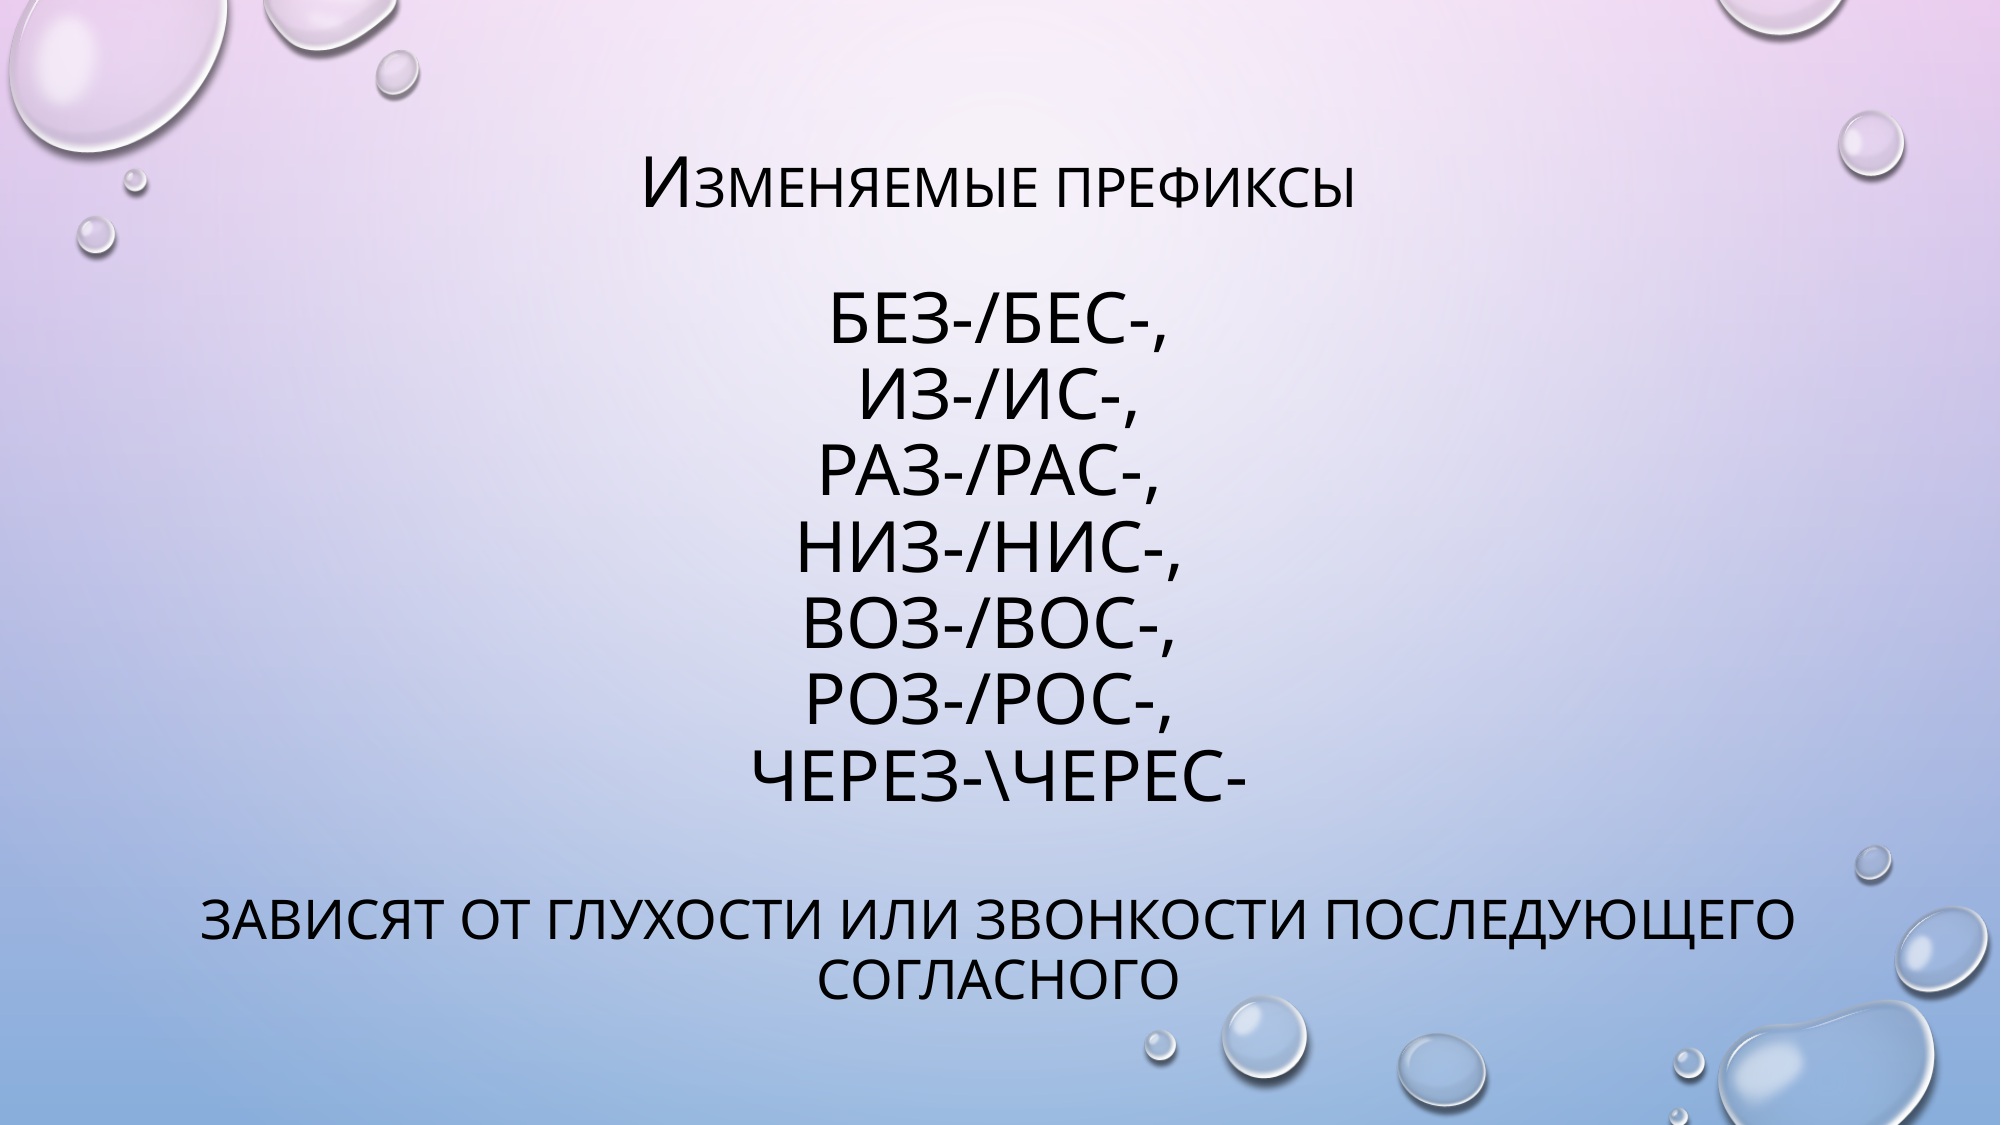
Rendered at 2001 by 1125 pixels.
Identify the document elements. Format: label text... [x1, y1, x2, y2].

picture [0, 0, 2000, 1125]
title изменяемые префиксы без-/бес-, из-/ис-, раз-/рас-, низ-/нис-, воз-/вос-, роз-/рос-, через-\черес- зависят от глухости или звонкости последующего согласного [149, 57, 1848, 1104]
